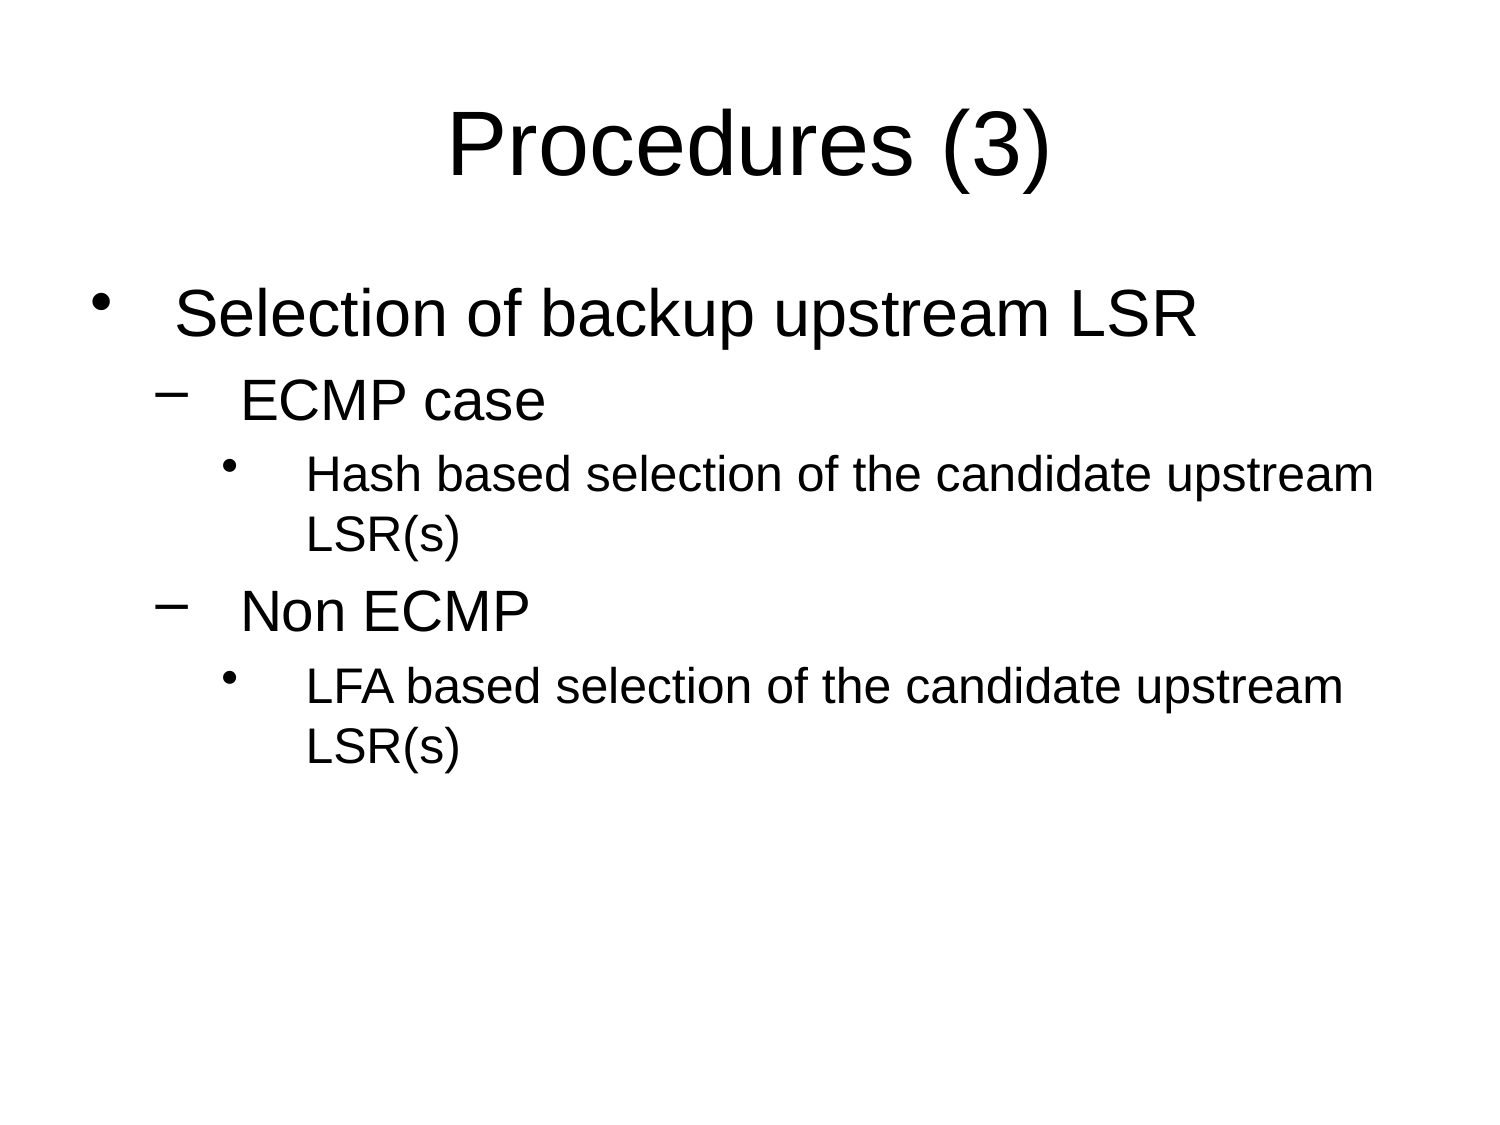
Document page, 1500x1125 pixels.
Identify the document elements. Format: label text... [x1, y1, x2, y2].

list Selection of backup upstream LSR ECMP case Hash based selection of the candidate upstream LSR(s) Non ECMP LFA based selection of the candidate upstream LSR(s) [74, 262, 1426, 1006]
title Procedures (3) [74, 44, 1426, 233]
